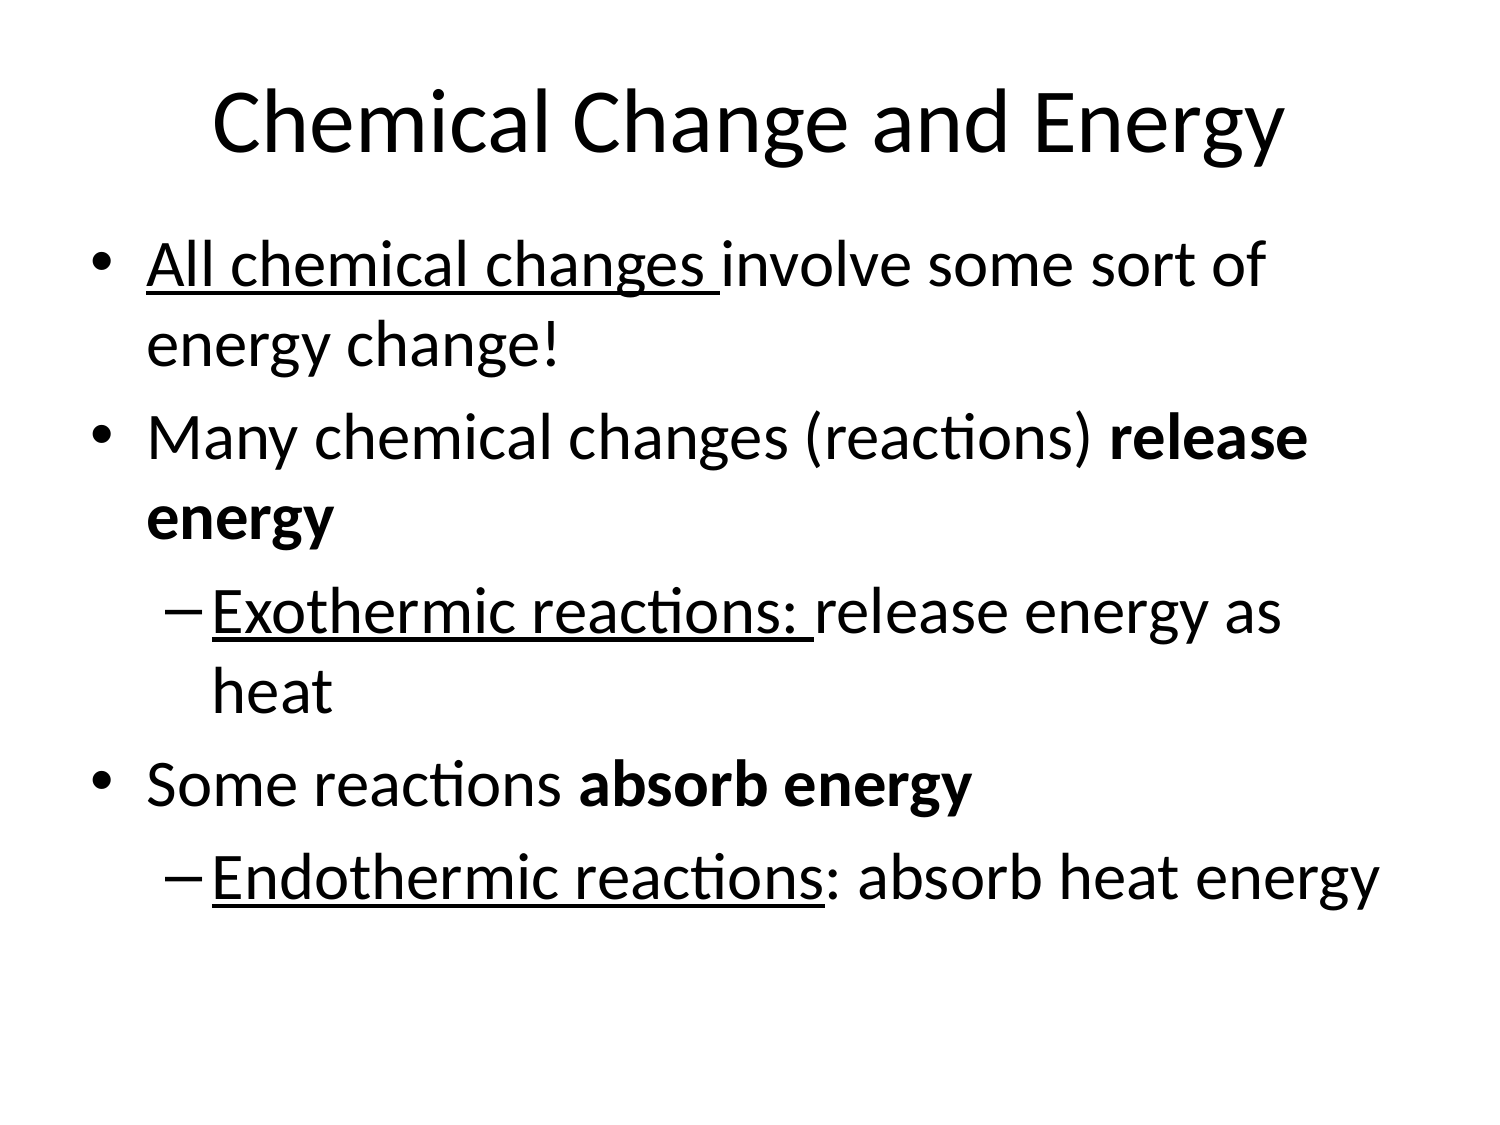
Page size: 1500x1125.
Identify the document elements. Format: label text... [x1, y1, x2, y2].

title Chemical Change and Energy [75, 45, 1425, 188]
list All chemical changes involve some sort of energy change! Many chemical changes (reactions) release energy Exothermic reactions: release energy as heat Some reactions absorb energy Endothermic reactions: absorb heat energy [75, 212, 1425, 1005]
